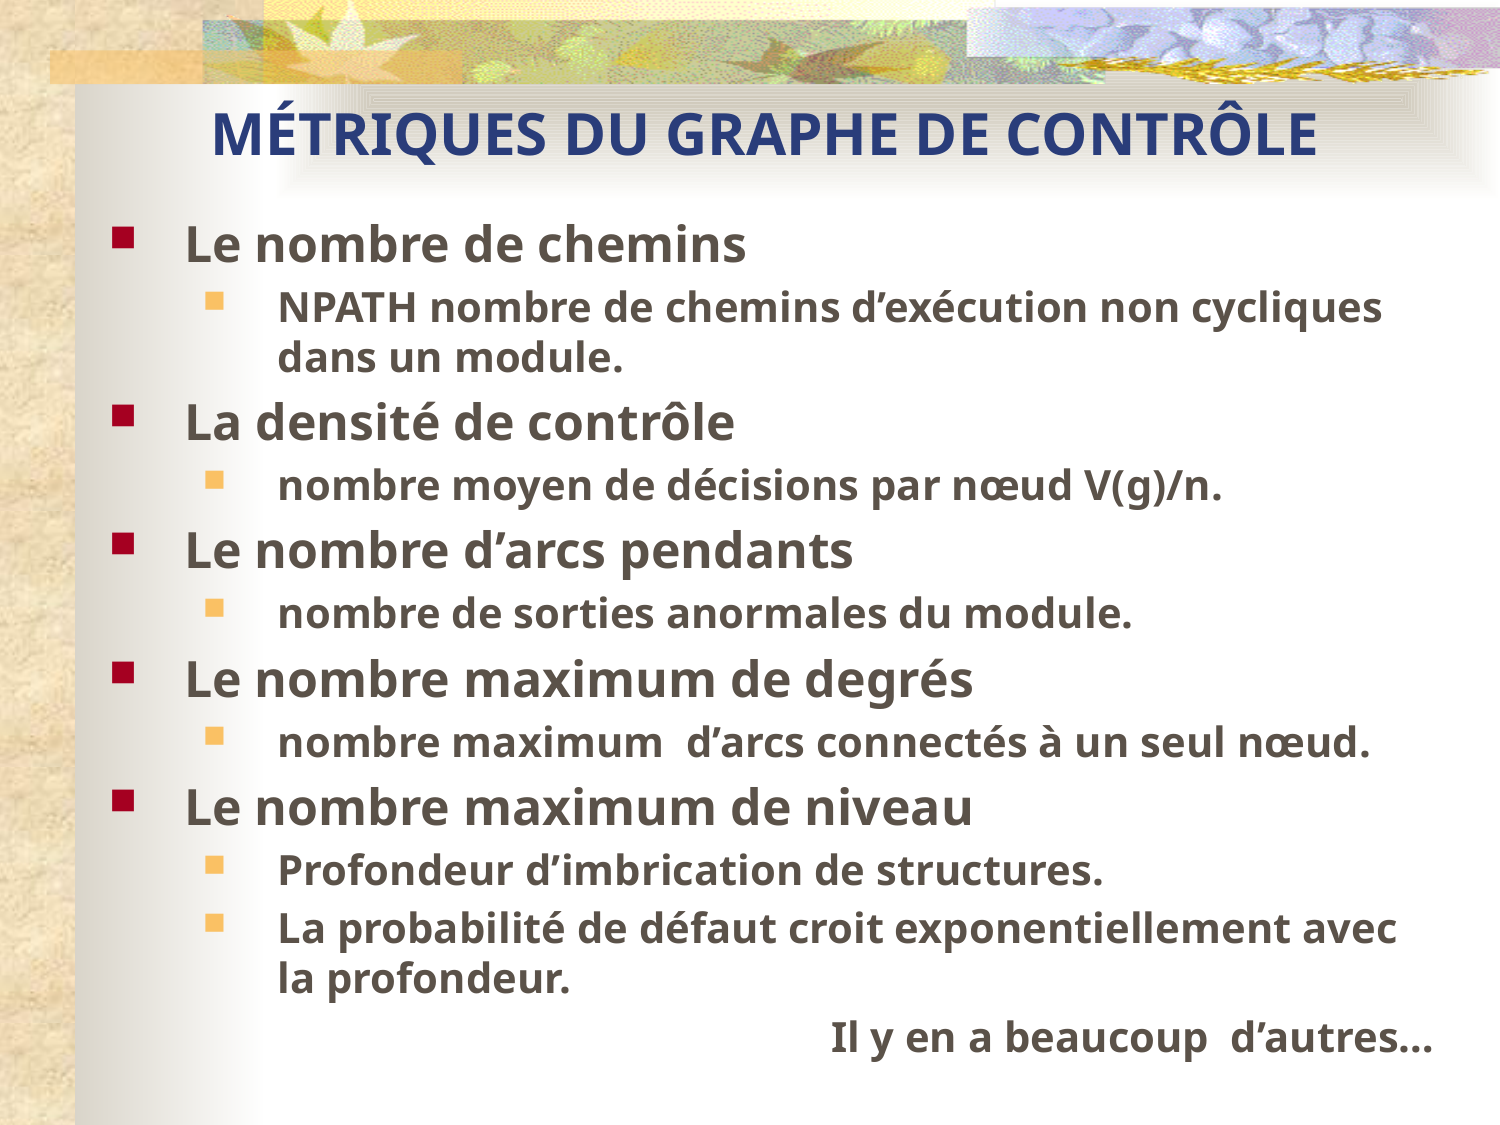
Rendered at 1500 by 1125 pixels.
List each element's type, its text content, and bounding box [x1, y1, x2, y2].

picture [0, 0, 1500, 1125]
title MÉTRIQUES DU GRAPHE DE CONTRÔLE [79, 86, 1451, 175]
list Le nombre de chemins NPATH nombre de chemins d’exécution non cycliques dans un module. La densité de contrôle nombre moyen de décisions par nœud V(g)/n. Le nombre d’arcs pendants nombre de sorties anormales du module. Le nombre maximum de degrés nombre maximum d’arcs connectés à un seul nœud. Le nombre maximum de niveau Profondeur d’imbrication de structures. La probabilité de défaut croit exponentiellement avec la profondeur. Il y en a beaucoup d’autres… [93, 204, 1451, 1004]
